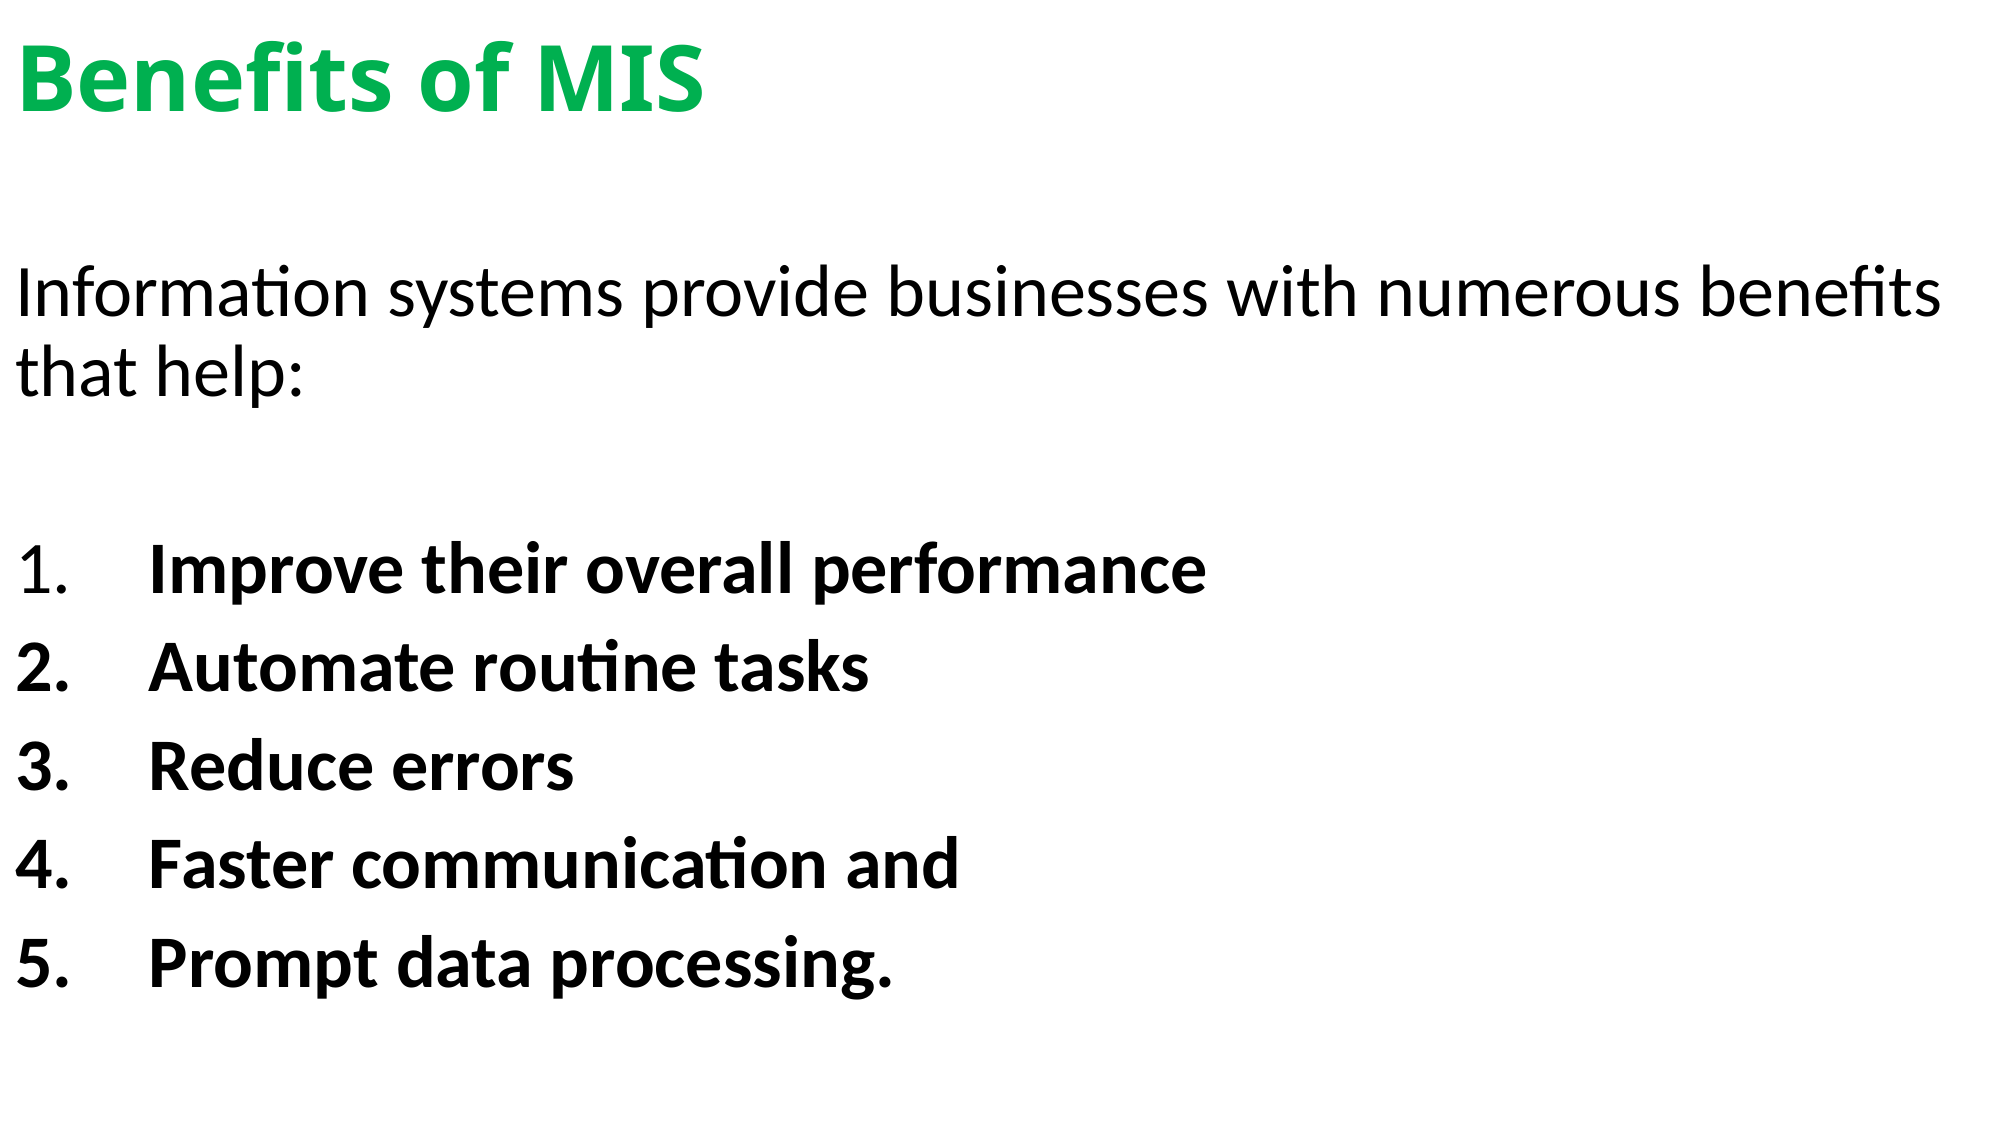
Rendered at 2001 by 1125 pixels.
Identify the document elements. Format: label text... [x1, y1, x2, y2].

list Information systems provide businesses with numerous benefits that help: Improve their overall performance Automate routine tasks Reduce errors Faster communication and Prompt data processing. [0, 164, 1988, 1014]
title Benefits of MIS [0, 0, 1863, 164]
